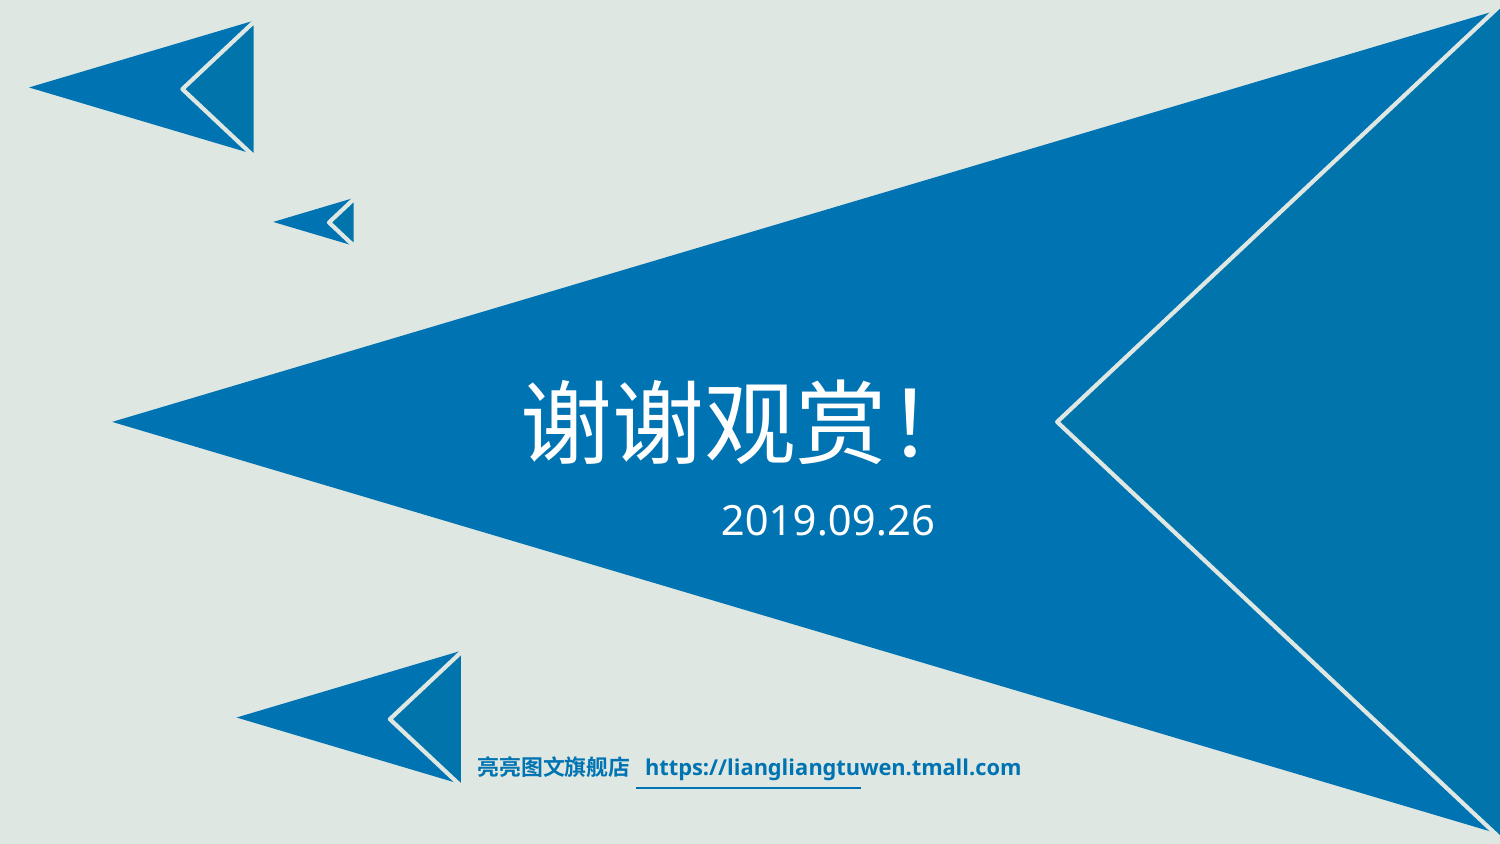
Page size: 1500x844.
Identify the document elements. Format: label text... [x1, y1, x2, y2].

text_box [28, 19, 256, 159]
text_box 2019.09.26 [706, 486, 951, 551]
text_box 谢谢观赏！ [505, 358, 995, 484]
text_box [1055, 2, 1500, 841]
text_box [110, 9, 1492, 835]
text_box 亮亮图文旗舰店 https://liangliangtuwen.tmall.com [468, 746, 1037, 788]
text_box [272, 197, 356, 248]
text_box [236, 649, 464, 789]
